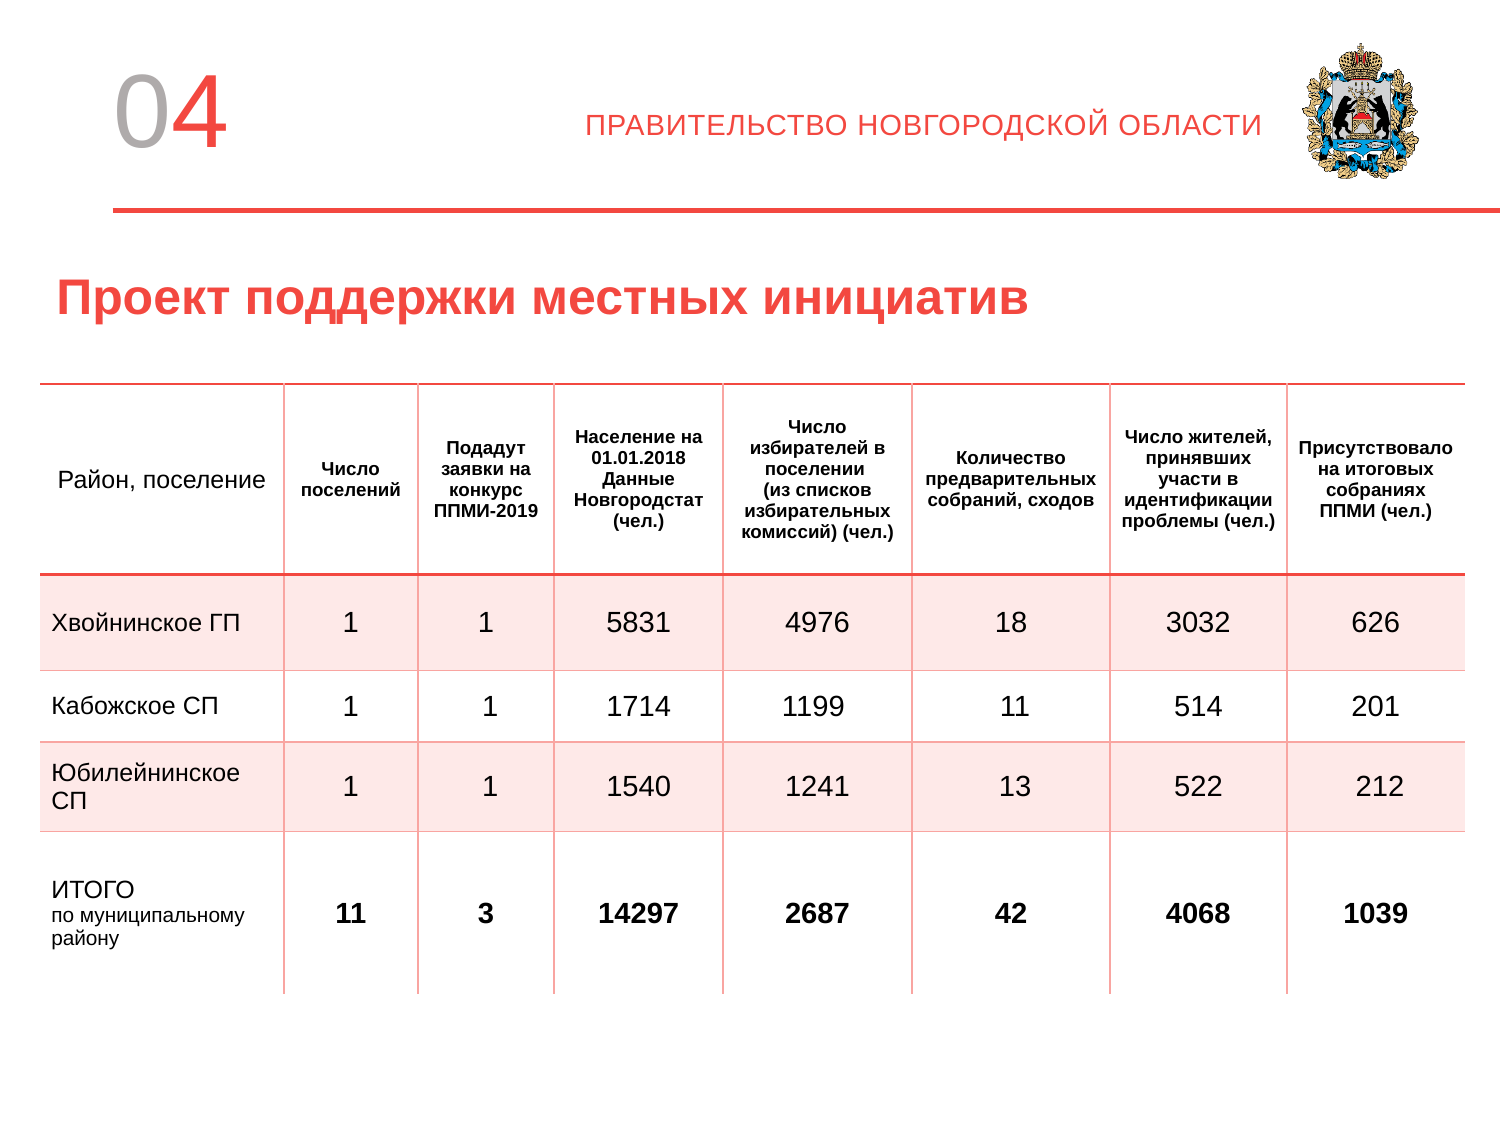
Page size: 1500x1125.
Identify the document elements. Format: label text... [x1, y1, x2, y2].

table_cell 42 [913, 832, 1109, 994]
table_header Население на 01.01.2018 Данные Новгородстат (чел.) [555, 385, 722, 573]
table_cell 1 [419, 671, 553, 741]
table_cell 1714 [555, 671, 722, 741]
table_cell 3032 [1111, 576, 1286, 670]
table_header Число избирателей в поселении (из списков избирательных комиссий) (чел.) [724, 385, 911, 573]
table_cell 1 [285, 576, 417, 670]
table_cell 514 [1111, 671, 1286, 741]
table_header Число жителей, принявших участи в идентификации проблемы (чел.) [1111, 385, 1286, 573]
table_header Подадут заявки на конкурс ППМИ-2019 [419, 385, 553, 573]
table_cell 13 [913, 743, 1109, 831]
table_cell ИТОГО по муниципальному району [40, 832, 283, 994]
table_cell 3 [419, 832, 553, 994]
table_cell 1 [285, 671, 417, 741]
text_box Проект поддержки местных инициатив [41, 264, 1460, 327]
table_cell 626 [1288, 576, 1465, 670]
table_cell 11 [285, 832, 417, 994]
table_header Число поселений [285, 385, 417, 573]
text_box 04 [98, 36, 312, 177]
table_header Район, поселение [40, 385, 283, 573]
table_cell 212 [1288, 743, 1465, 831]
table_cell 11 [913, 671, 1109, 741]
table_cell Кабожское СП [40, 671, 283, 741]
table_cell Юбилейнинское СП [40, 743, 283, 831]
table_cell 1 [419, 576, 553, 670]
table_cell 1241 [724, 743, 911, 831]
table_cell Хвойнинское ГП [40, 576, 283, 670]
table_cell 4068 [1111, 832, 1286, 994]
table_cell 4976 [724, 576, 911, 670]
table_cell 5831 [555, 576, 722, 670]
table_header Присутствовало на итоговых собраниях ППМИ (чел.) [1288, 385, 1465, 573]
table_cell 1199 [724, 671, 911, 741]
table_cell 522 [1111, 743, 1286, 831]
table_cell 1 [419, 743, 553, 831]
table_cell 1 [285, 743, 417, 831]
table_cell 1039 [1288, 832, 1465, 994]
table_cell 14297 [555, 832, 722, 994]
table_header Количество предварительных собраний, сходов [913, 385, 1109, 573]
table_cell 1540 [555, 743, 722, 831]
table_cell 2687 [724, 832, 911, 994]
picture [1302, 43, 1419, 179]
table_cell 201 [1288, 671, 1465, 741]
table_cell 18 [913, 576, 1109, 670]
text_box ПРАВИТЕЛЬСТВО НОВГОРОДСКОЙ ОБЛАСТИ [570, 102, 1302, 147]
